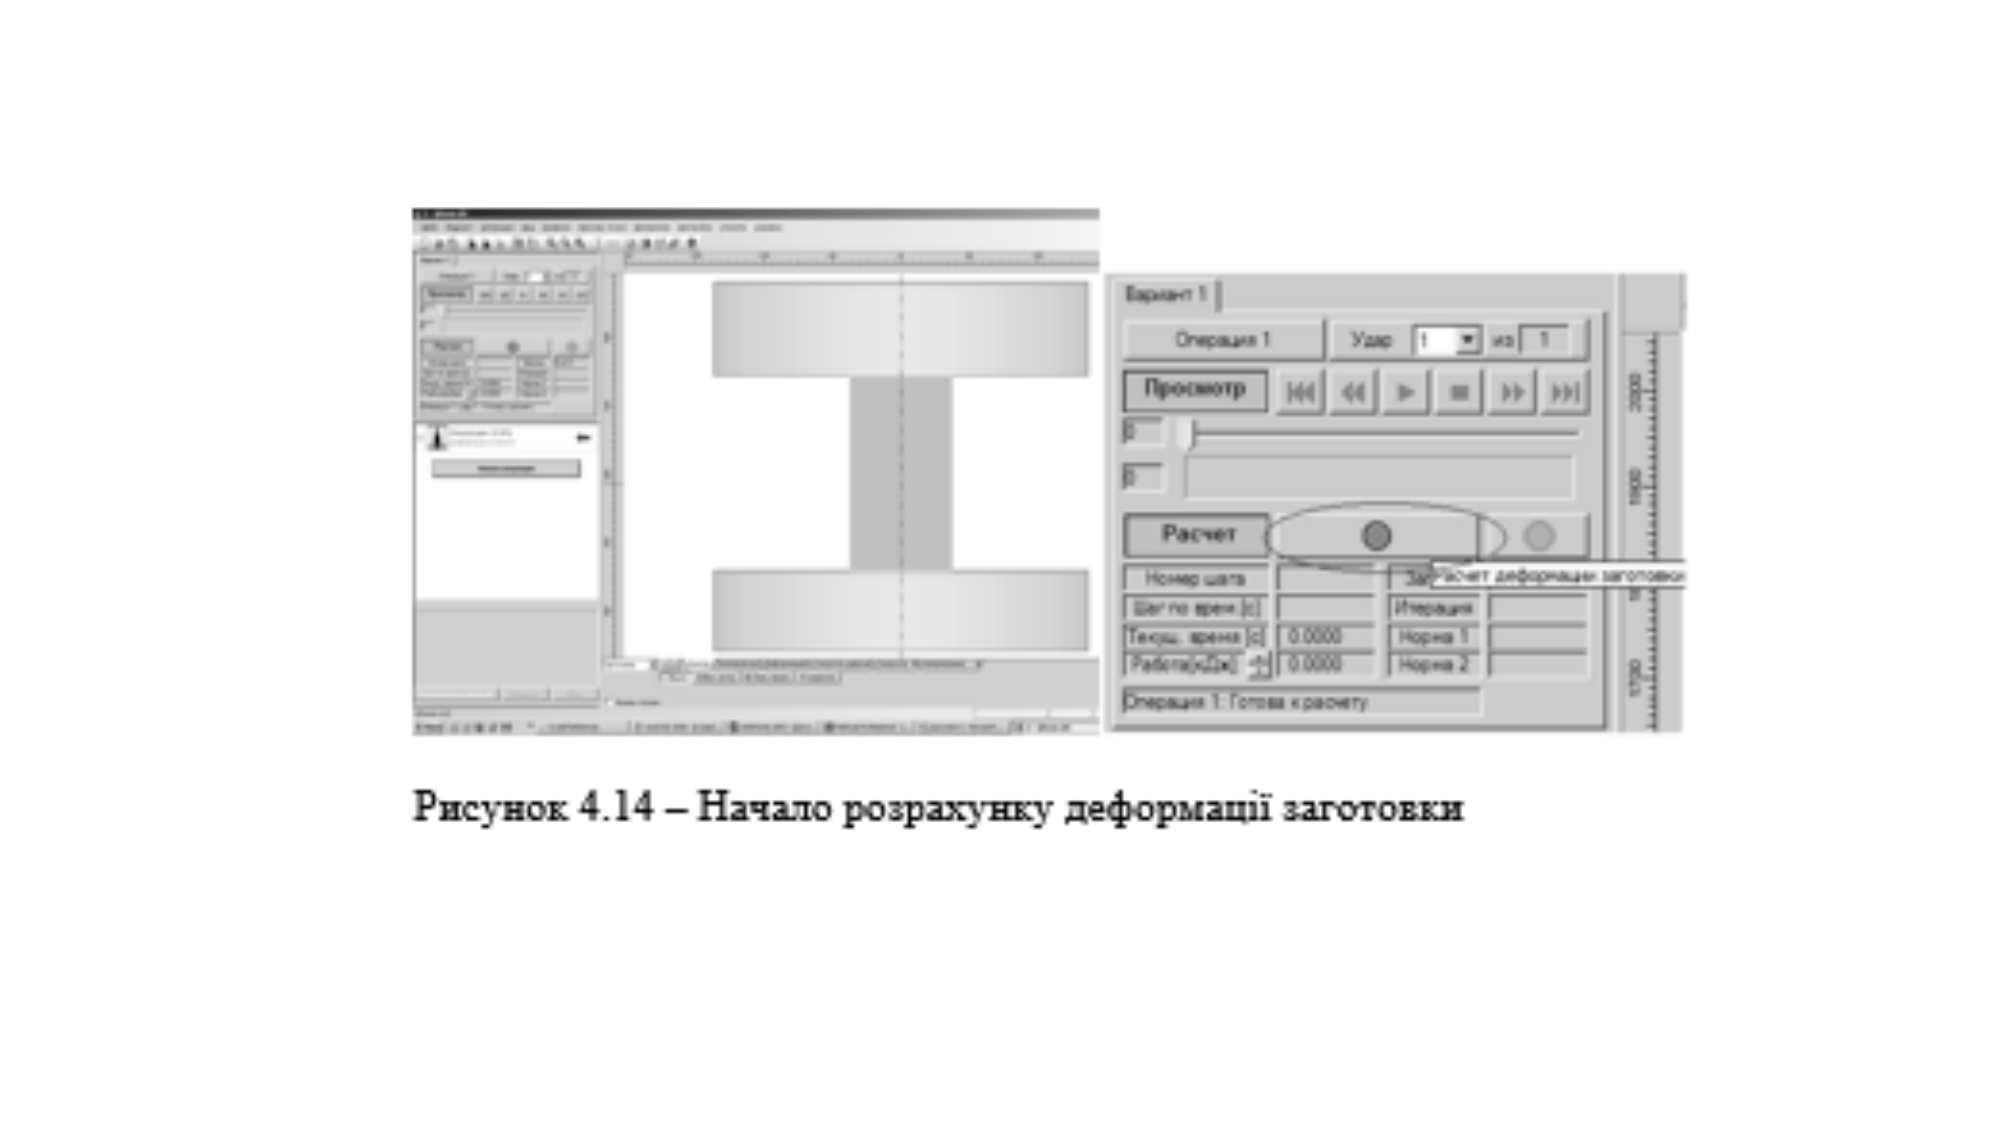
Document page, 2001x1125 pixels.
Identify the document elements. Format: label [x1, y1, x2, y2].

list [337, 206, 1700, 849]
